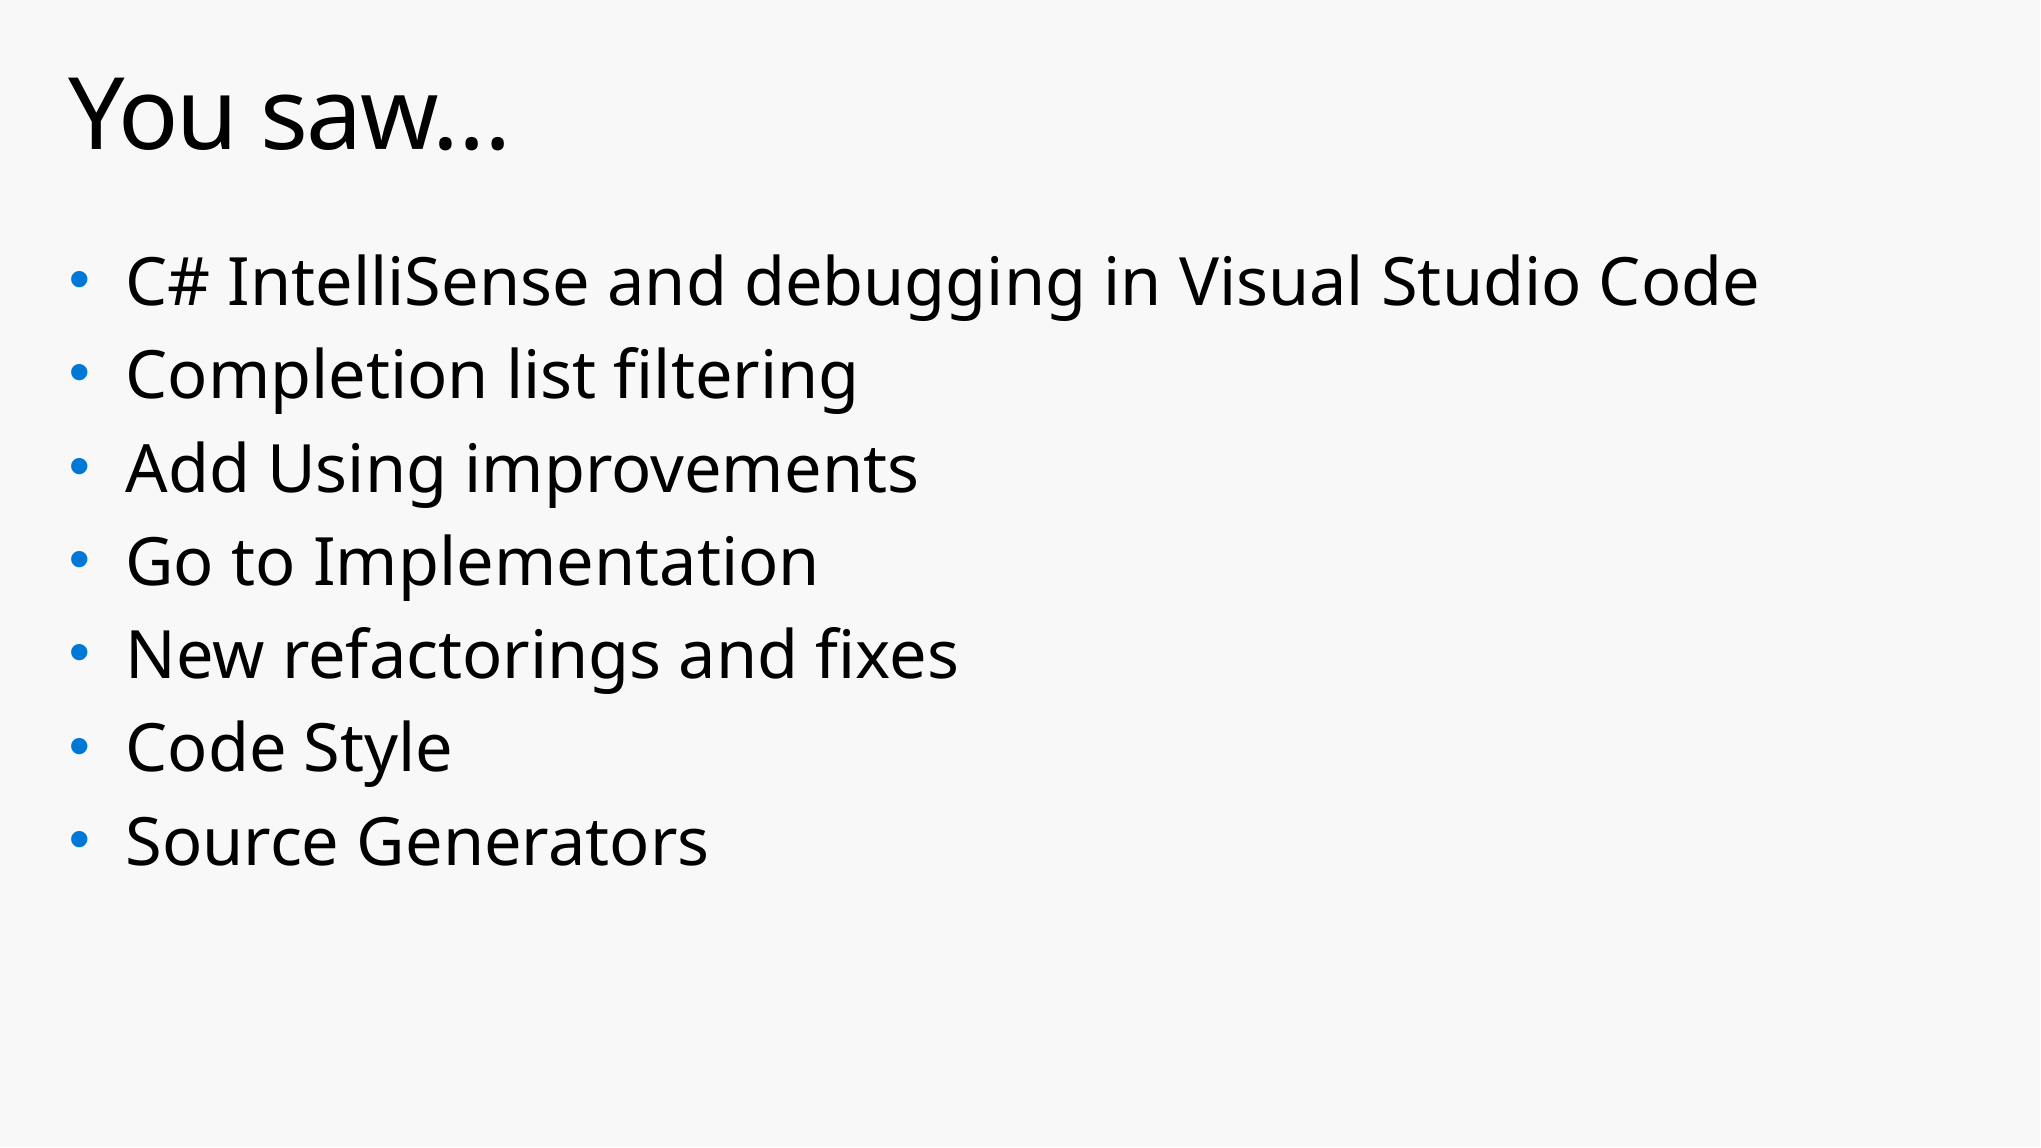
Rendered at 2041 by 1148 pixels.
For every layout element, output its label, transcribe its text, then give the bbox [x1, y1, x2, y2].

list C# IntelliSense and debugging in Visual Studio Code Completion list filtering Add Using improvements Go to Implementation New refactorings and fixes Code Style Source Generators [45, 223, 1996, 917]
title You saw… [45, 48, 1996, 199]
